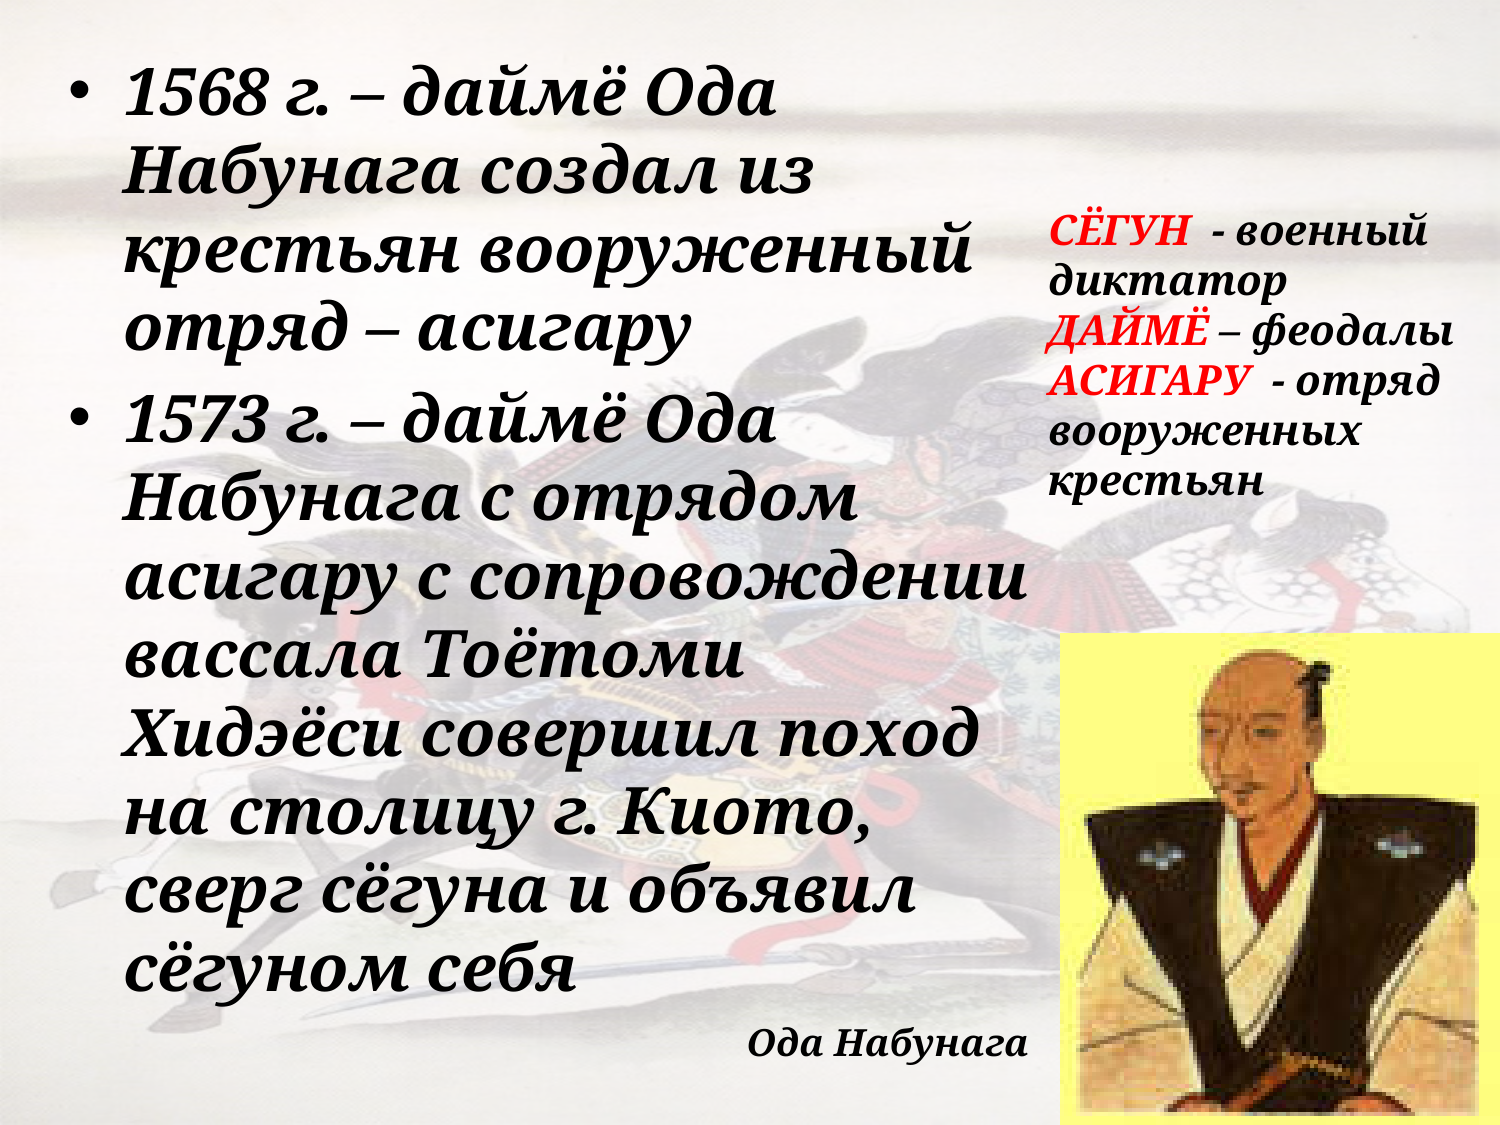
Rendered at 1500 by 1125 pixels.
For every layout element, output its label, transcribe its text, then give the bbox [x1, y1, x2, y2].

list 1568 г. – даймё Ода Набунага создал из крестьян вооруженный отряд – асигару 1573 г. – даймё Ода Набунага с отрядом асигару с сопровождении вассала Тоётоми Хидэёси совершил поход на столицу г. Киото, сверг сёгуна и объявил сёгуном себя [53, 42, 1046, 1071]
picture [1060, 633, 1500, 1125]
text_box СЁГУН - военный диктатор ДАЙМЁ – феодалы АСИГАРУ - отряд вооруженных крестьян [1033, 196, 1500, 562]
text_box Ода Набунага [731, 1011, 1045, 1072]
